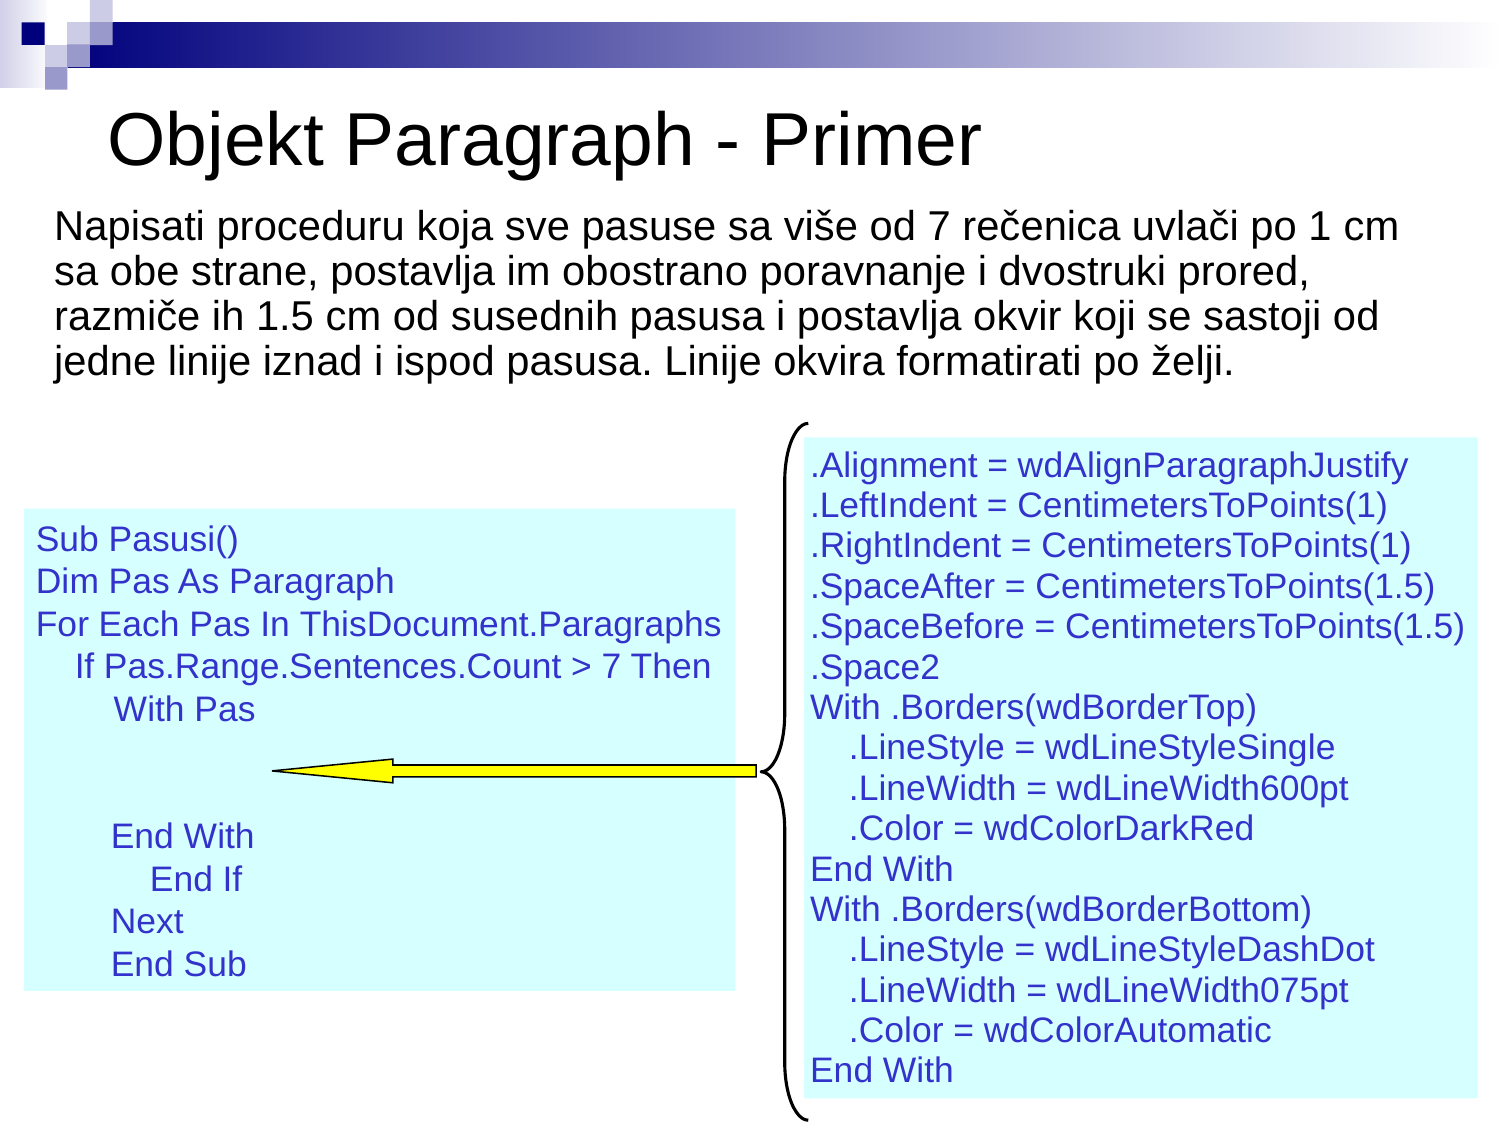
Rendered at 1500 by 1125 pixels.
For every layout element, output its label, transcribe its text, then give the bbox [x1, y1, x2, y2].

title Objekt Paragraph - Primer [92, 75, 1034, 197]
text_box .Alignment = wdAlignParagraphJustify .LeftIndent = CentimetersToPoints(1) .RightIndent = CentimetersToPoints(1) .SpaceAfter = CentimetersToPoints(1.5) .SpaceBefore = CentimetersToPoints(1.5) .Space2 With .Borders(wdBorderTop) .LineStyle = wdLineStyleSingle .LineWidth = wdLineWidth600pt .Color = wdColorDarkRed End With With .Borders(wdBorderBottom) .LineStyle = wdLineStyleDashDot .LineWidth = wdLineWidth075pt .Color = wdColorAutomatic End With [809, 437, 1478, 1099]
text_box Sub Pasusi() Dim Pas As Paragraph For Each Pas In ThisDocument.Paragraphs If Pas.Range.Sentences.Count > 7 Then With Pas End With End If Next End Sub [23, 508, 736, 991]
text_box [271, 759, 757, 783]
text_box [761, 423, 809, 1121]
text_box Napisati proceduru koja sve pasuse sa više od 7 rečenica uvlači po 1 cm sa obe strane, postavlja im obostrano poravnanje i dvostruki prored, razmiče ih 1.5 cm od susednih pasusa i postavlja okvir koji se sastoji od jedne linije iznad i ispod pasusa. Linije okvira formatirati po želji. [39, 197, 1469, 393]
